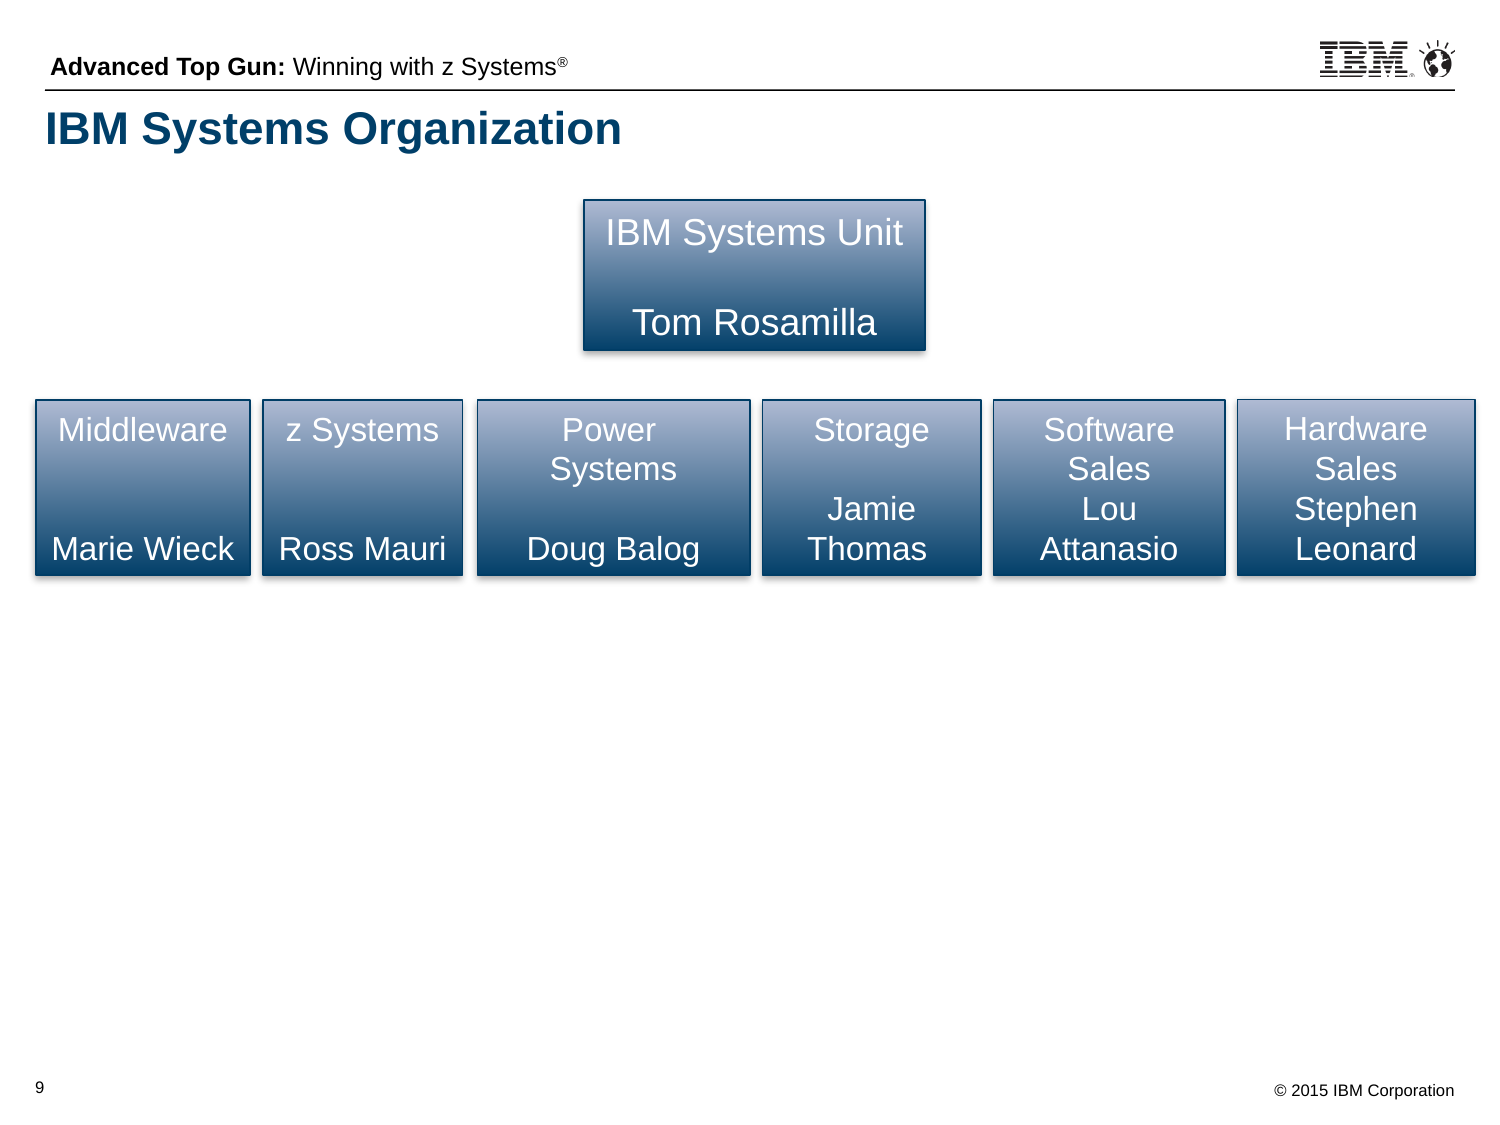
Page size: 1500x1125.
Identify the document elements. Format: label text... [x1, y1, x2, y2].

text_box IBM Systems Unit Tom Rosamilla [583, 199, 926, 351]
text_box Software Sales Lou Attanasio [993, 399, 1226, 576]
text_box Storage Jamie Thomas [762, 399, 982, 576]
text_box Middleware Marie Wieck [35, 399, 251, 576]
text_box z Systems Ross Mauri [262, 399, 463, 576]
text_box Hardware Sales Stephen Leonard [1237, 399, 1476, 576]
slide_number 9 [19, 1069, 81, 1101]
text_box Power Systems Doug Balog [477, 399, 751, 576]
title IBM Systems Organization [29, 97, 1455, 203]
